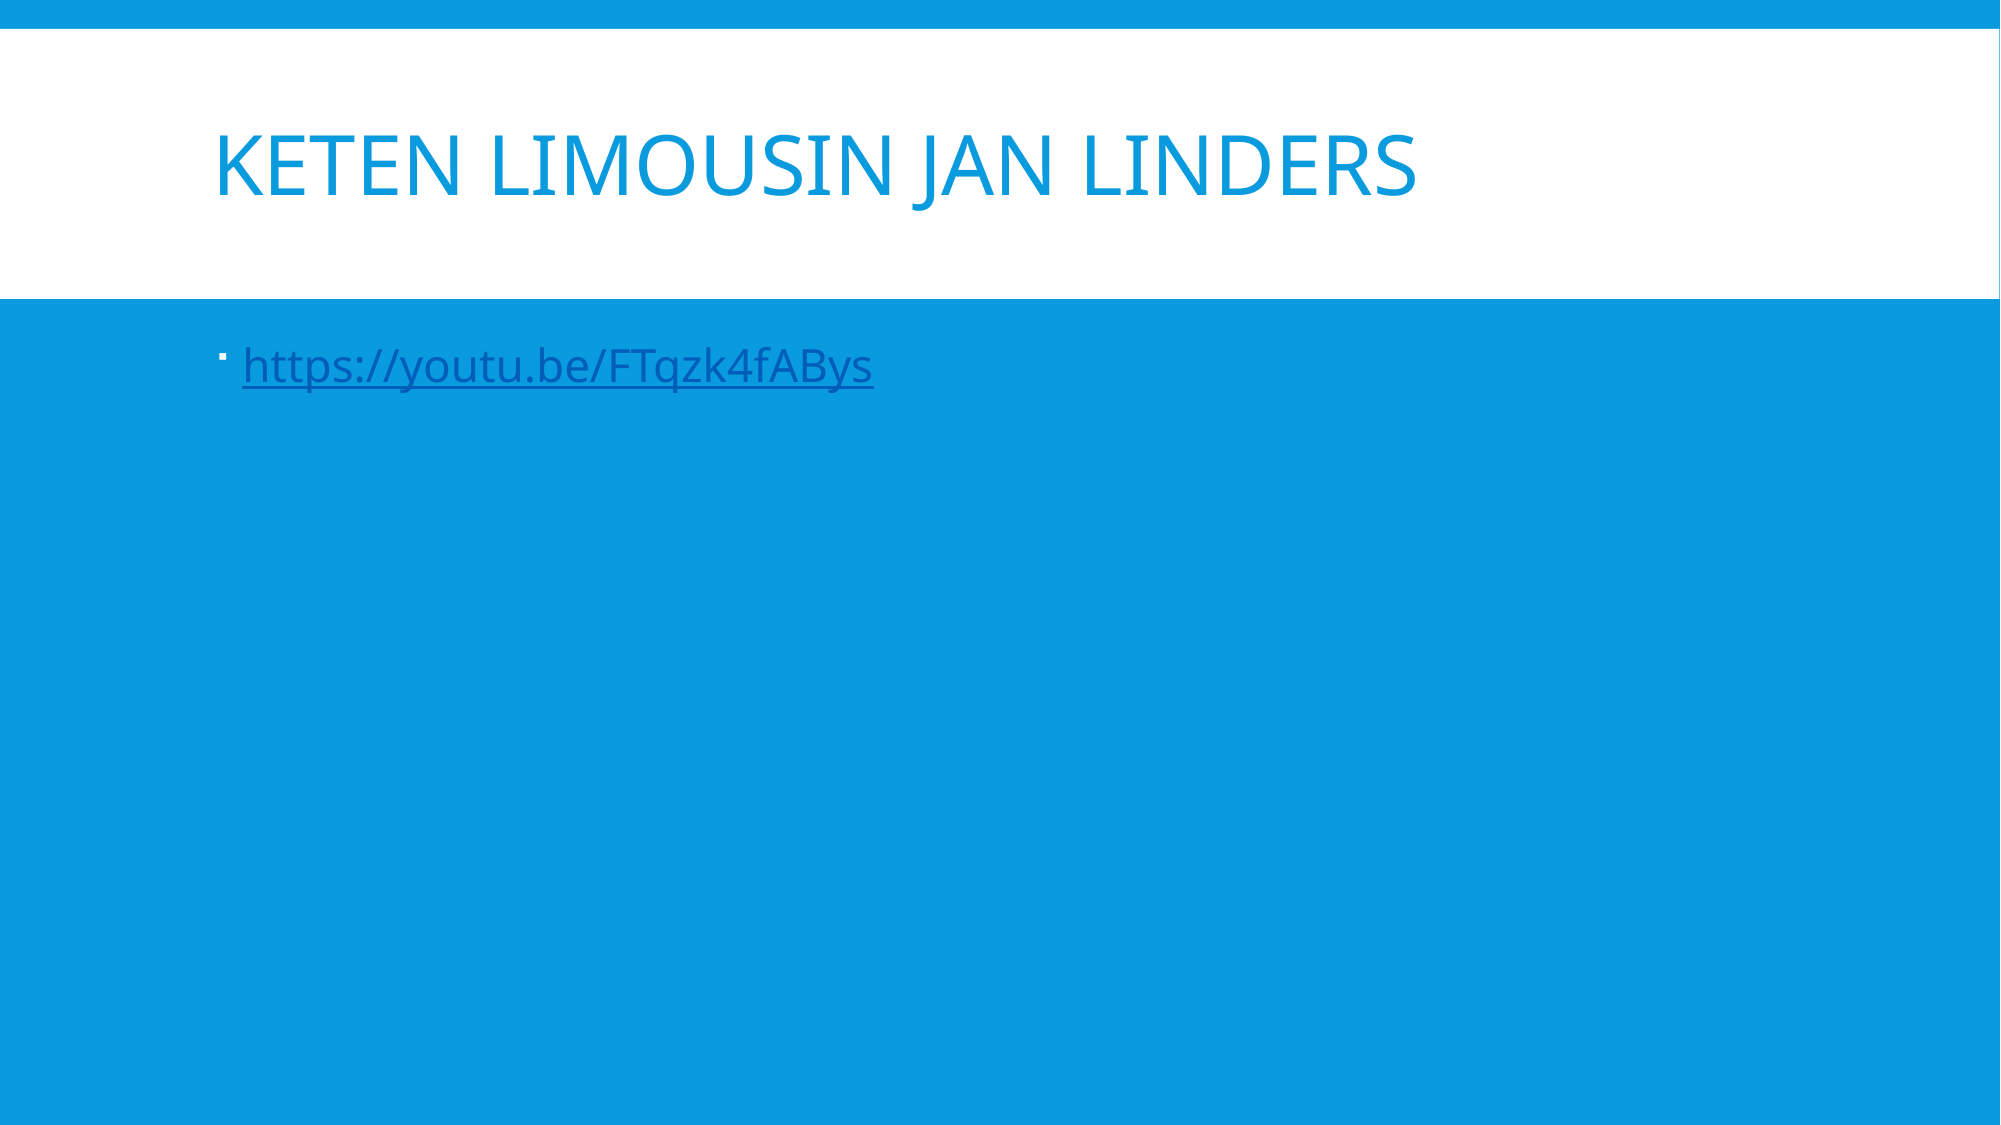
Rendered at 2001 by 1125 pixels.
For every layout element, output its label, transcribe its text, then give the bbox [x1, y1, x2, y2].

title Keten Limousin Jan Linders [197, 46, 1803, 295]
list https://youtu.be/FTqzk4fABys [197, 329, 1803, 1020]
